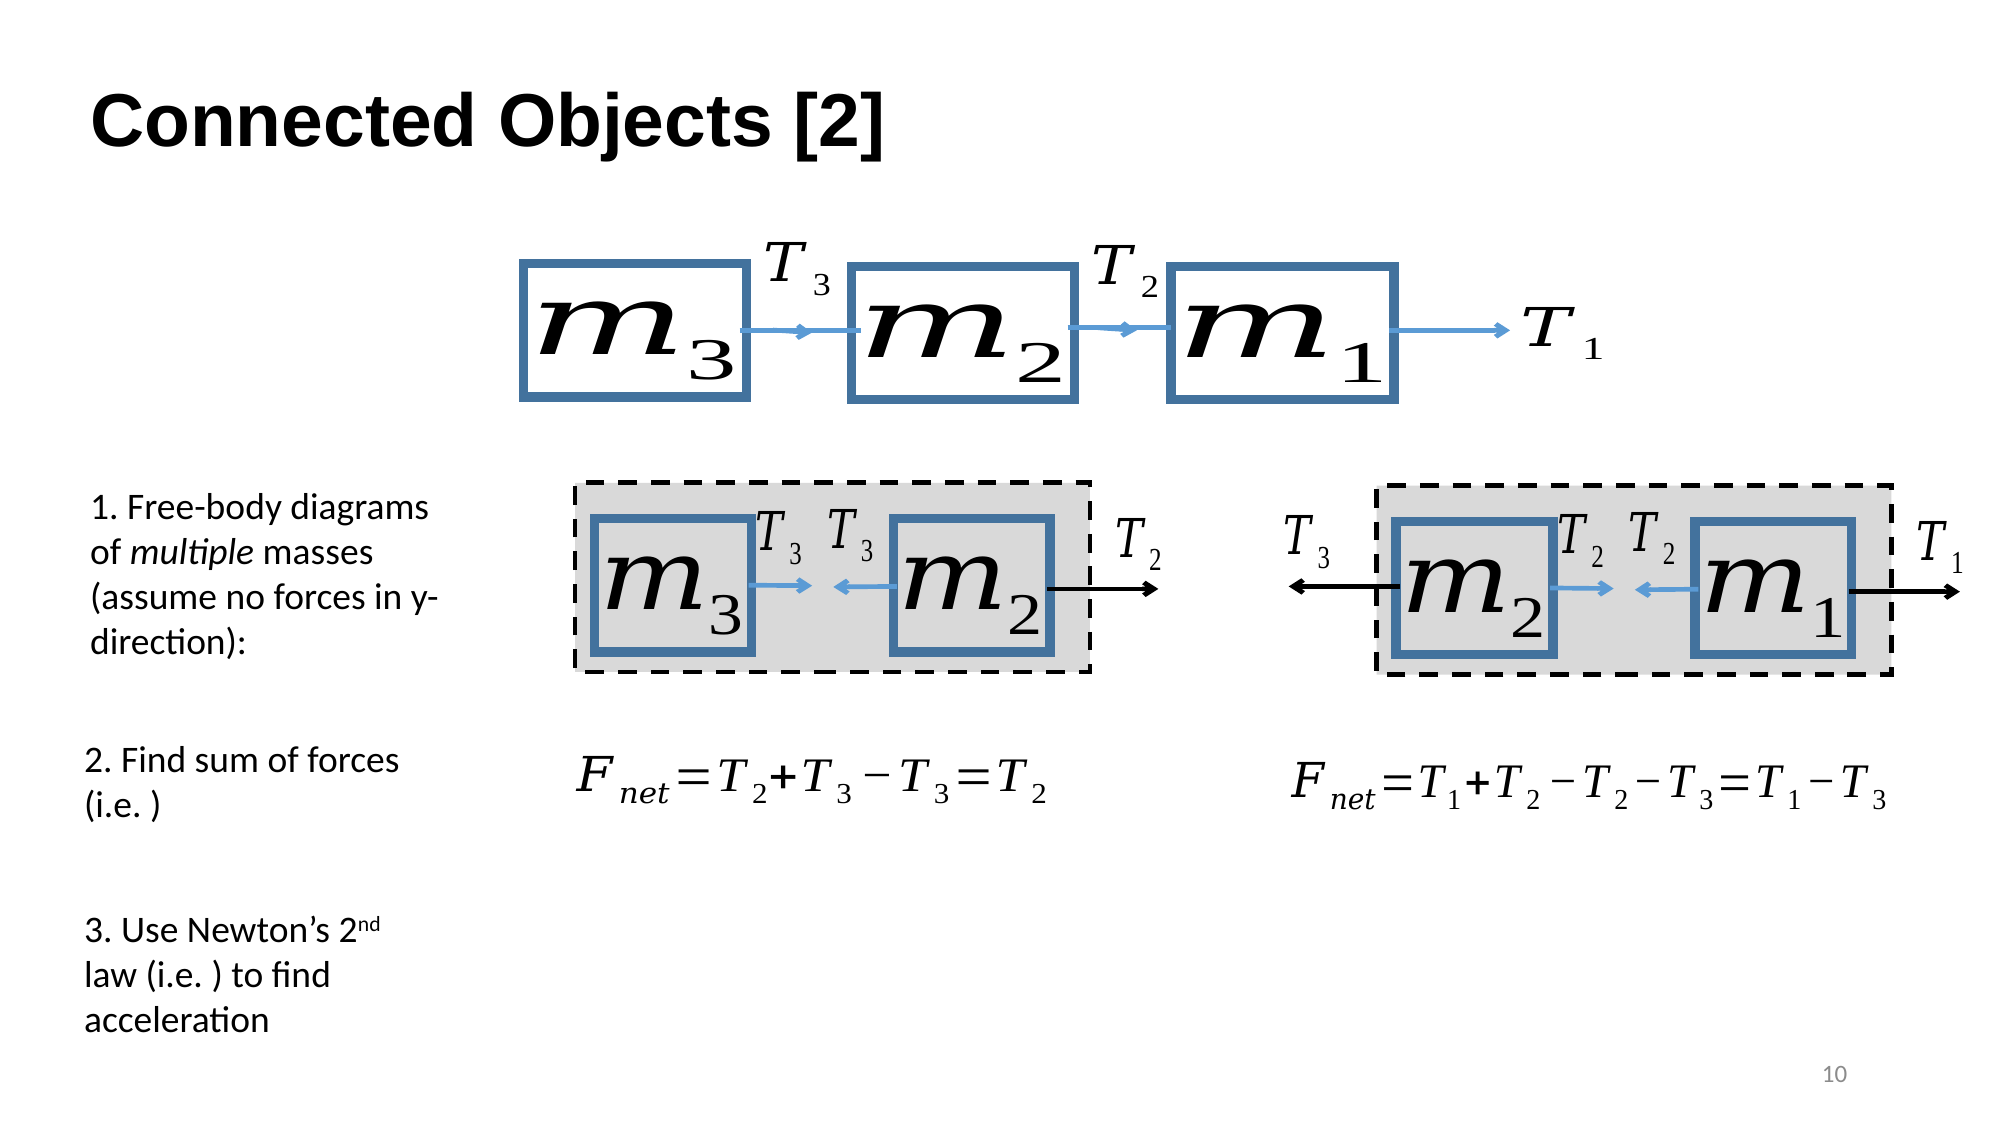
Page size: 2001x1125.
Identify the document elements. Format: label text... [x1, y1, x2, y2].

title Connected Objects [2] [75, 48, 1801, 197]
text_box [575, 482, 1162, 672]
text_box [1283, 485, 1963, 675]
slide_number 10 [1412, 1042, 1863, 1103]
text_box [528, 234, 1603, 395]
text_box 1. Free-body diagrams of multiple masses (assume no forces in y-direction): [75, 474, 469, 670]
